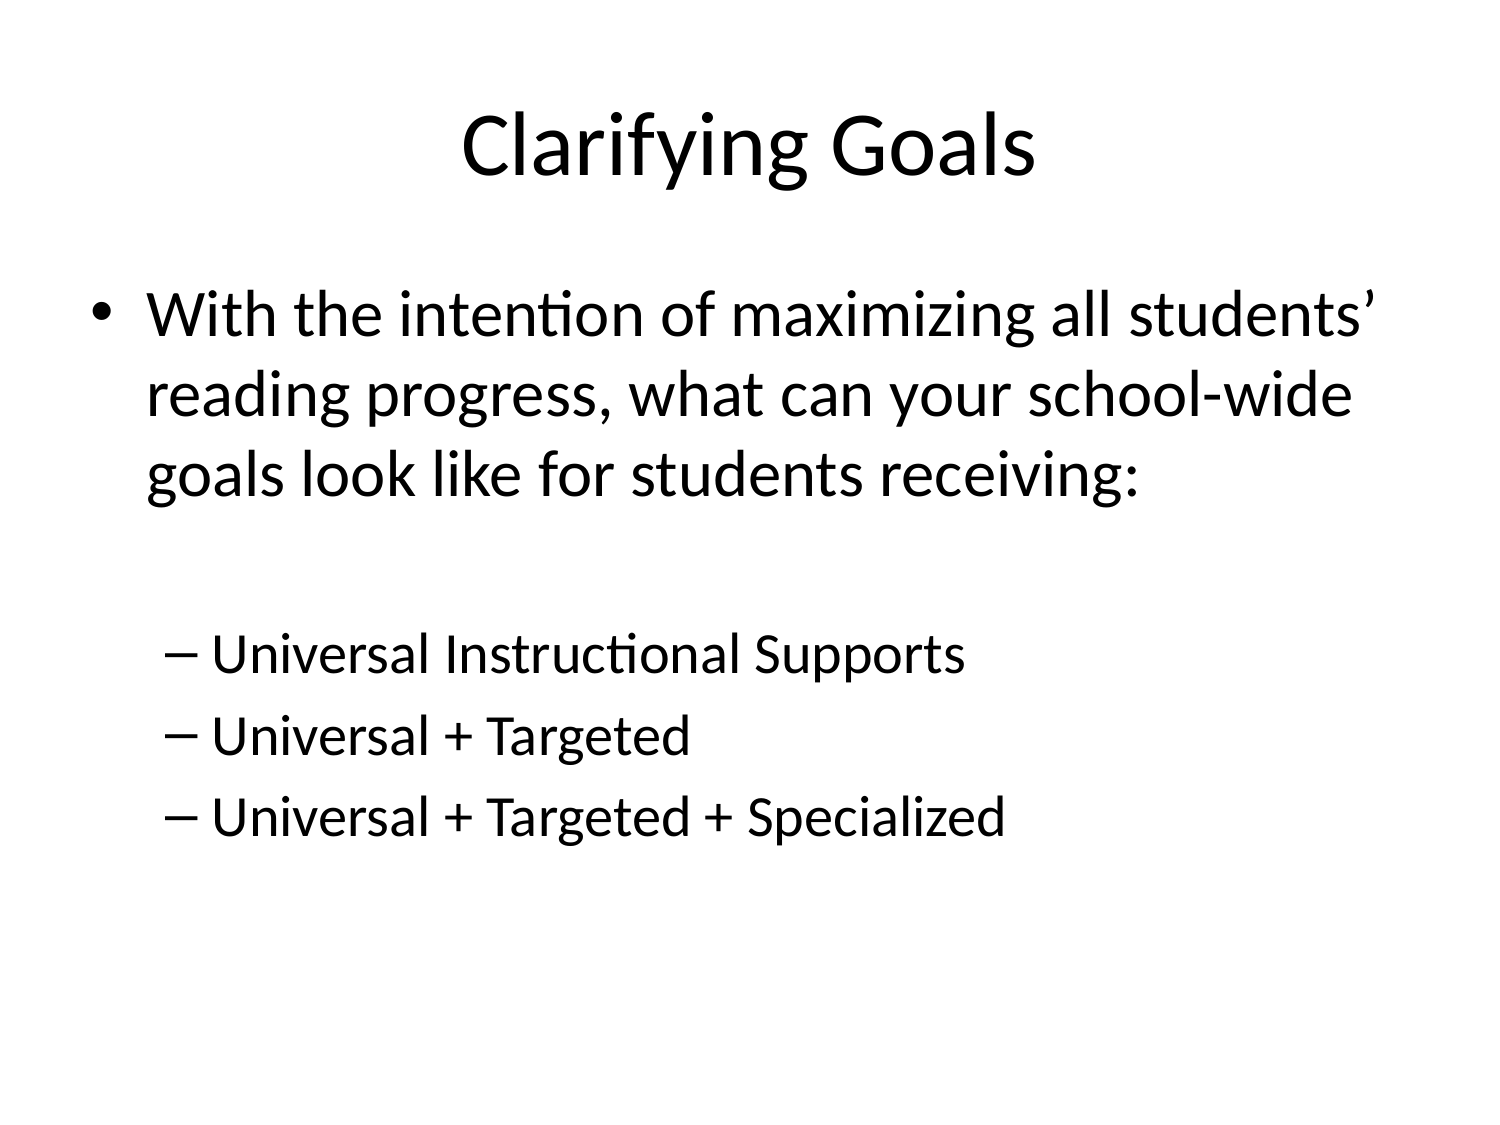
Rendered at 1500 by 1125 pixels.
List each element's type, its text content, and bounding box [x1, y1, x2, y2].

list With the intention of maximizing all students’ reading progress, what can your school-wide goals look like for students receiving: Universal Instructional Supports Universal + Targeted Universal + Targeted + Specialized [75, 262, 1425, 1005]
title Clarifying Goals [75, 45, 1425, 233]
